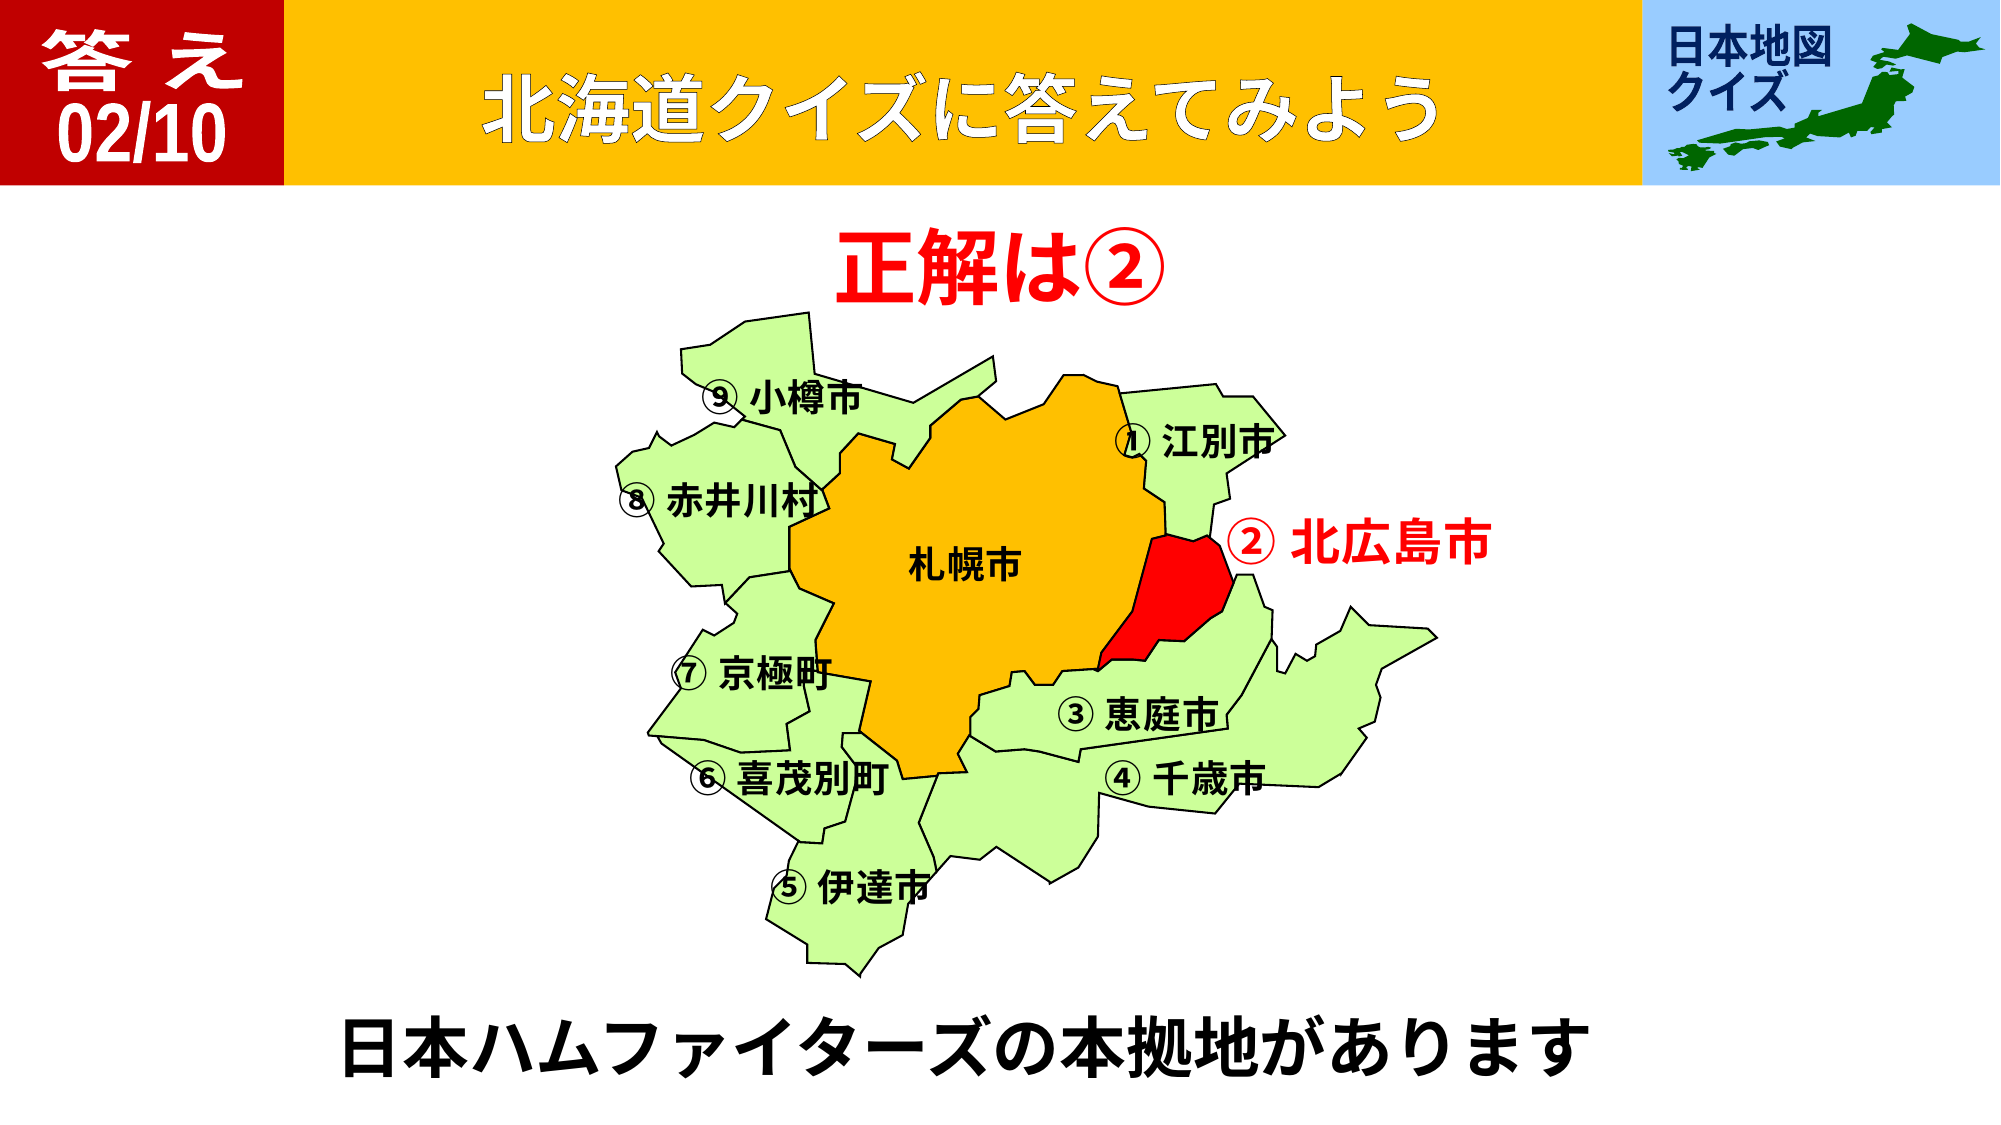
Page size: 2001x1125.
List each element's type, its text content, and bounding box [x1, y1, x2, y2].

text_box [790, 375, 1165, 778]
text_box [1093, 534, 1234, 671]
text_box ⑦京極町 [656, 642, 848, 703]
text_box ②北広島市 [1212, 502, 1508, 578]
text_box ③恵庭市 [1042, 683, 1235, 744]
text_box ⑨小樽市 [687, 366, 879, 427]
text_box ⑤伊達市 [755, 856, 947, 917]
text_box [841, 732, 880, 747]
text_box [791, 775, 938, 856]
text_box ⑧赤井川村 [603, 469, 834, 530]
text_box [970, 671, 1118, 762]
text_box 札幌市 [893, 533, 1039, 594]
text_box [657, 530, 790, 604]
text_box [647, 703, 809, 747]
text_box 日本ハムファイターズの本拠地があります [320, 998, 1609, 1093]
text_box [657, 736, 725, 753]
text_box [1161, 808, 1220, 814]
text_box [920, 735, 1099, 884]
text_box 正解は② [818, 207, 1182, 323]
text_box [1119, 384, 1265, 410]
text_box [1054, 578, 1273, 704]
text_box ①江別市 [1099, 410, 1292, 471]
text_box [786, 677, 871, 747]
text_box [680, 312, 814, 378]
text_box ④千歳市 [1090, 747, 1282, 808]
text_box [694, 568, 834, 642]
text_box [766, 917, 906, 977]
text_box ⑥喜茂別町 [674, 747, 905, 808]
text_box [1143, 471, 1231, 542]
text_box [752, 808, 848, 843]
text_box [1104, 606, 1437, 788]
text_box [773, 356, 997, 479]
text_box [615, 427, 798, 469]
